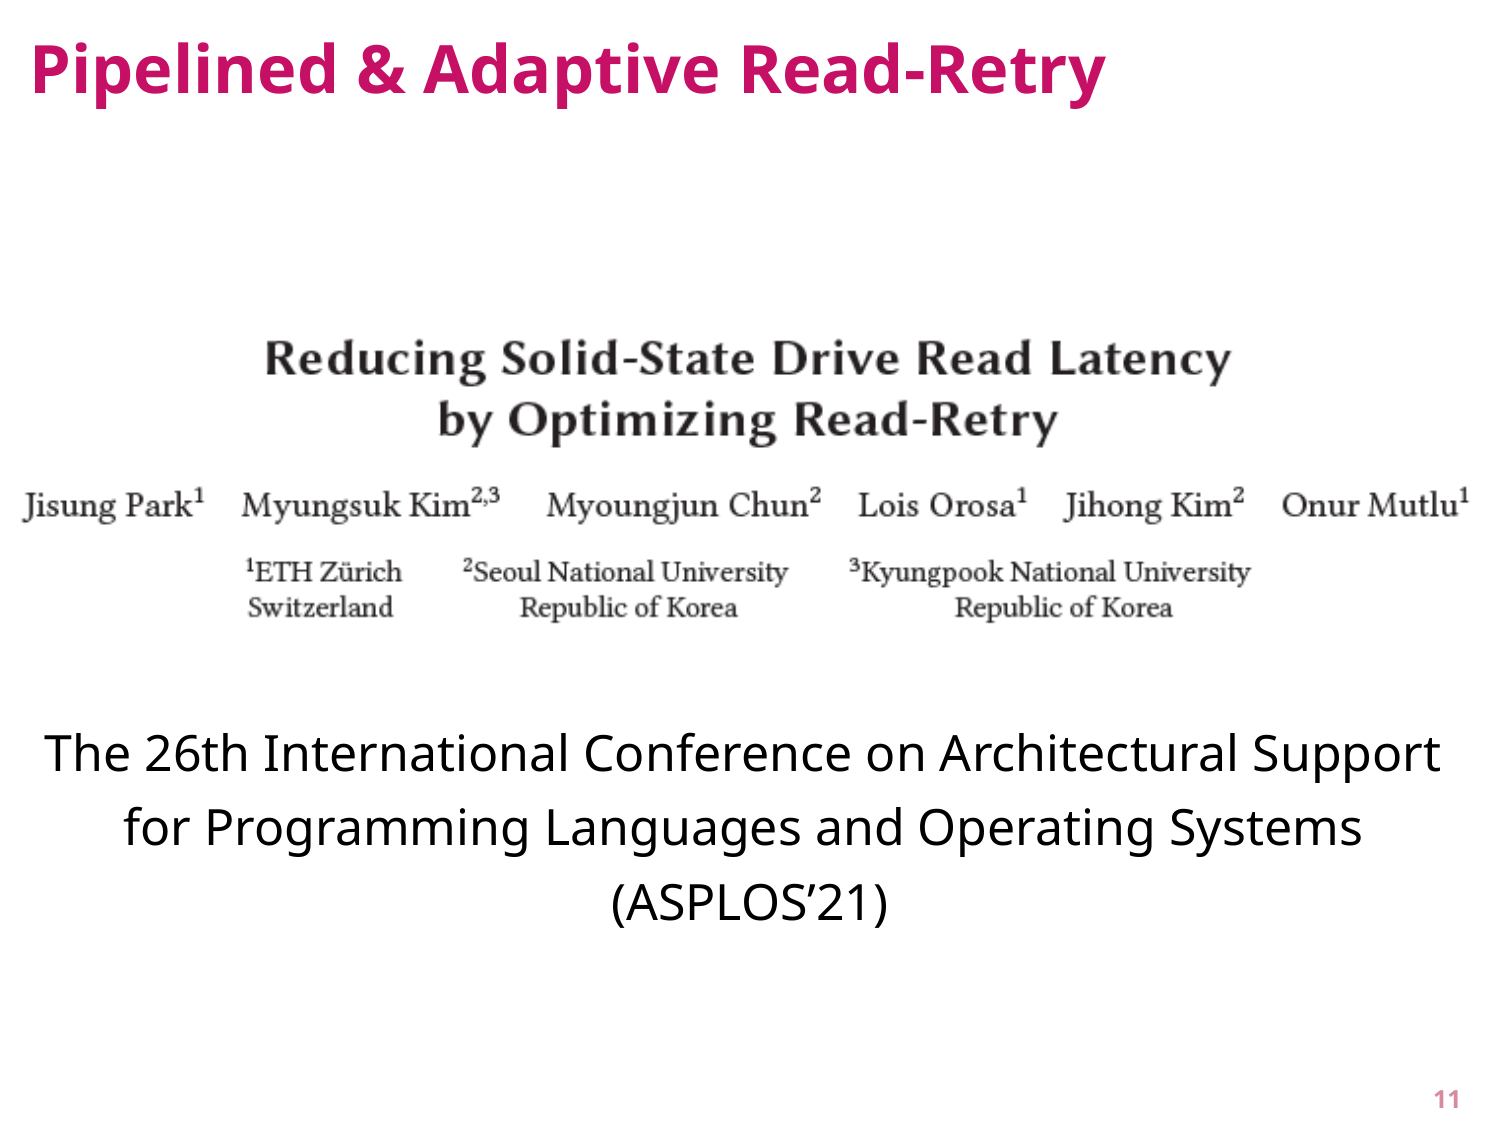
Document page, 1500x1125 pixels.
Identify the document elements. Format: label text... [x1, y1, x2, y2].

picture [0, 304, 1500, 645]
list The 26th International Conference on Architectural Support for Programming Languages and Operating Systems (ASPLOS’21) [24, 720, 1476, 1043]
title Pipelined & Adaptive Read-Retry [0, 0, 1500, 133]
slide_number 11 [1140, 1068, 1477, 1125]
